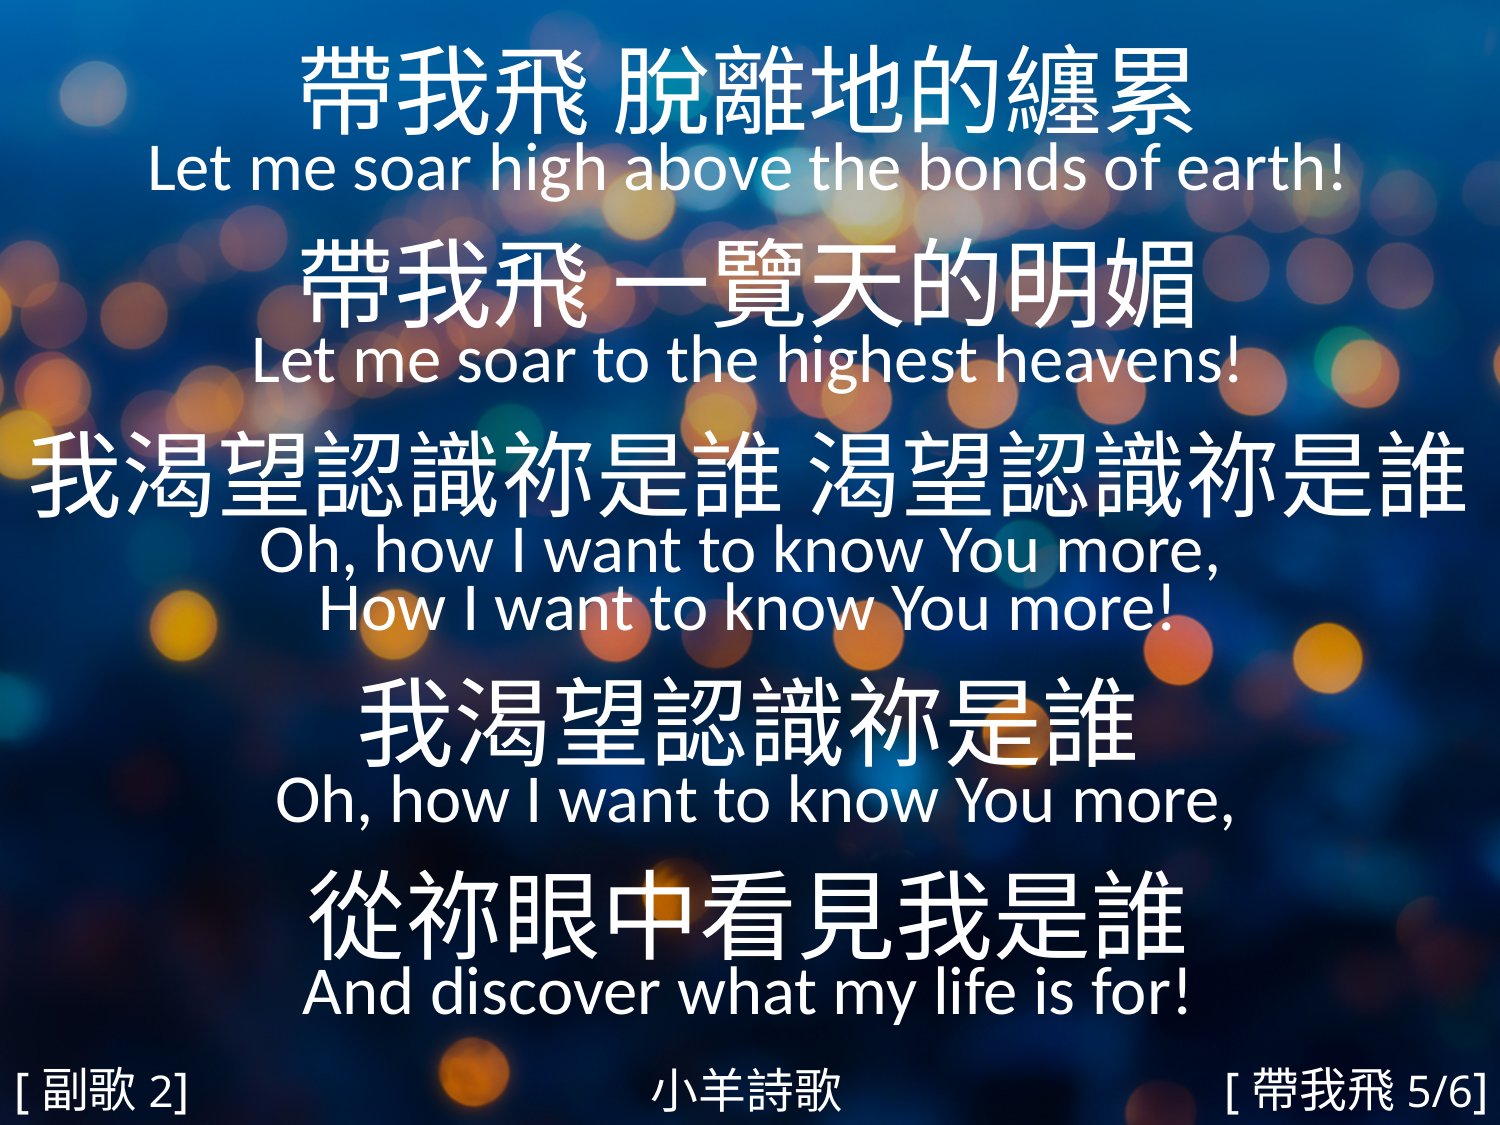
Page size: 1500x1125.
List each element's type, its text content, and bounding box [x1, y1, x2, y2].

text_box 帶我飛 脫離地的纏累 Let me soar high above the bonds of earth! 帶我飛 一覽天的明媚 Let me soar to the highest heavens! 我渴望認識祢是誰 渴望認識祢是誰 Oh, how I want to know You more, How I want to know You more! 我渴望認識祢是誰 Oh, how I want to know You more, 從祢眼中看見我是誰 And discover what my life is for! [0, 54, 1499, 646]
picture [0, 0, 1500, 1053]
subtitle 小羊詩歌 [258, 1053, 933, 1125]
text_box [副歌2] [0, 1052, 258, 1125]
text_box [帶我飛5/6] [933, 1052, 1500, 1125]
title [0, 646, 1494, 710]
